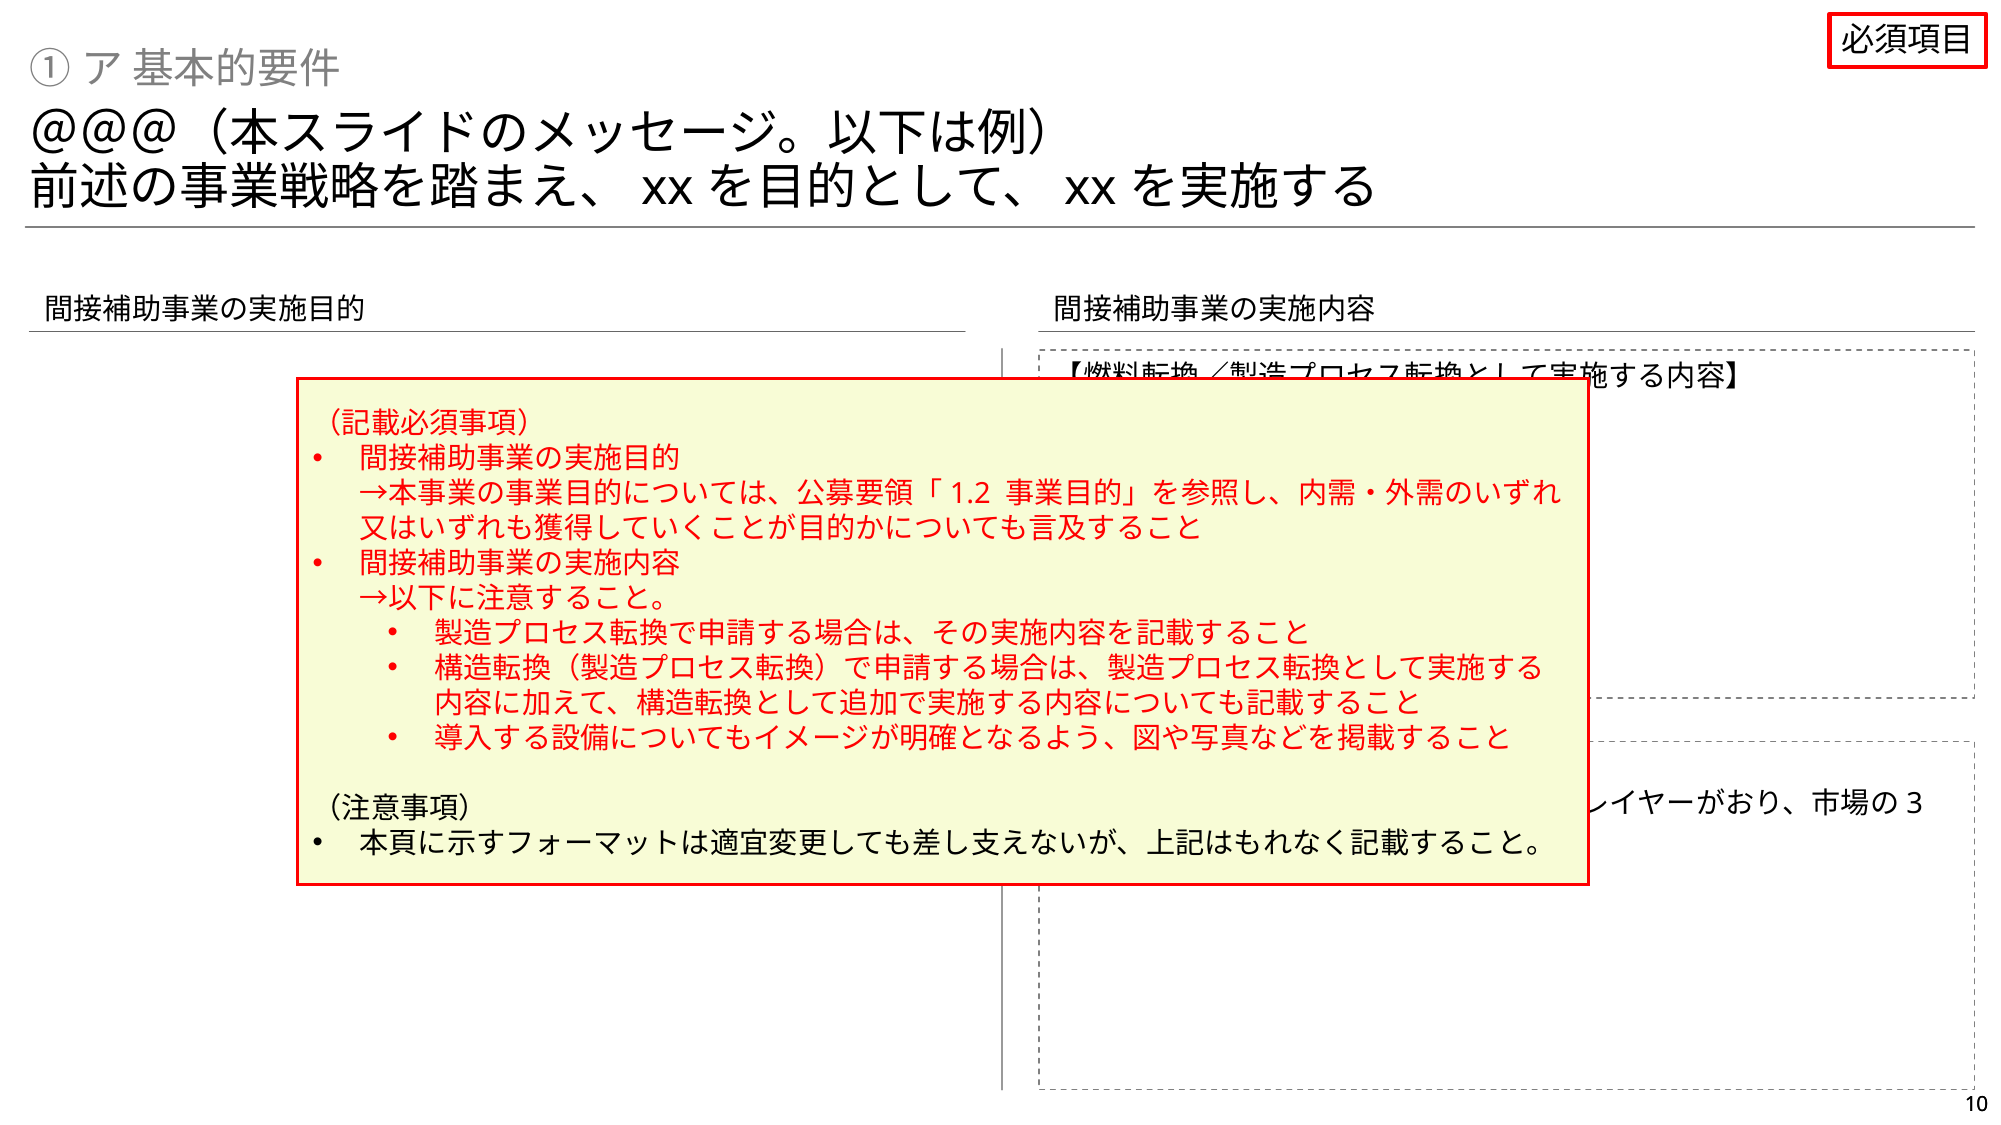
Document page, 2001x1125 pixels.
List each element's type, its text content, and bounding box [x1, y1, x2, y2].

text_box （記載必須事項） 間接補助事業の実施目的 →本事業の事業目的については、公募要領「1.2 事業目的」を参照し、内需・外需のいずれ又はいずれも獲得していくことが目的かについても言及すること 間接補助事業の実施内容 →以下に注意すること。 製造プロセス転換で申請する場合は、その実施内容を記載すること 構造転換（製造プロセス転換）で申請する場合は、製造プロセス転換として実施する内容に加えて、構造転換として追加で実施する内容についても記載すること 導入する設備についてもイメージが明確となるよう、図や写真などを掲載すること （注意事項） 本頁に示すフォーマットは適宜変更しても差し支えないが、上記はもれなく記載すること。 [296, 377, 1001, 886]
text_box （記載必須事項） 間接補助事業の実施目的 →本事業の事業目的については、公募要領「1.2 事業目的」を参照し、内需・外需のいずれ又はいずれも獲得していくことが目的かについても言及すること 間接補助事業の実施内容 →以下に注意すること。 製造プロセス転換で申請する場合は、その実施内容を記載すること 構造転換（製造プロセス転換）で申請する場合は、製造プロセス転換として実施する内容に加えて、構造転換として追加で実施する内容についても記載すること 導入する設備についてもイメージが明確となるよう、図や写真などを掲載すること （注意事項） 本頁に示すフォーマットは適宜変更しても差し支えないが、上記はもれなく記載すること。 [1003, 377, 1590, 886]
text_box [28, 283, 966, 332]
text_box 【構造転換として、追加で実施する内容】 XX産業のプレイヤーは○○社ほどプレイヤーがおり、市場の3割を、競合A社が占めている。 xxx [1037, 740, 1976, 1091]
text_box ①ア 基本的要件 [29, 47, 1802, 94]
text_box 【燃料転換／製造プロセス転換として実施する内容】 xxx [1037, 349, 1976, 700]
text_box 必須項目 [1829, 13, 1986, 68]
text_box ＠＠＠（本スライドのメッセージ。以下は例） 前述の事業戦略を踏まえ、xxを目的として、xxを実施する [29, 107, 1875, 216]
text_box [1038, 283, 1975, 332]
